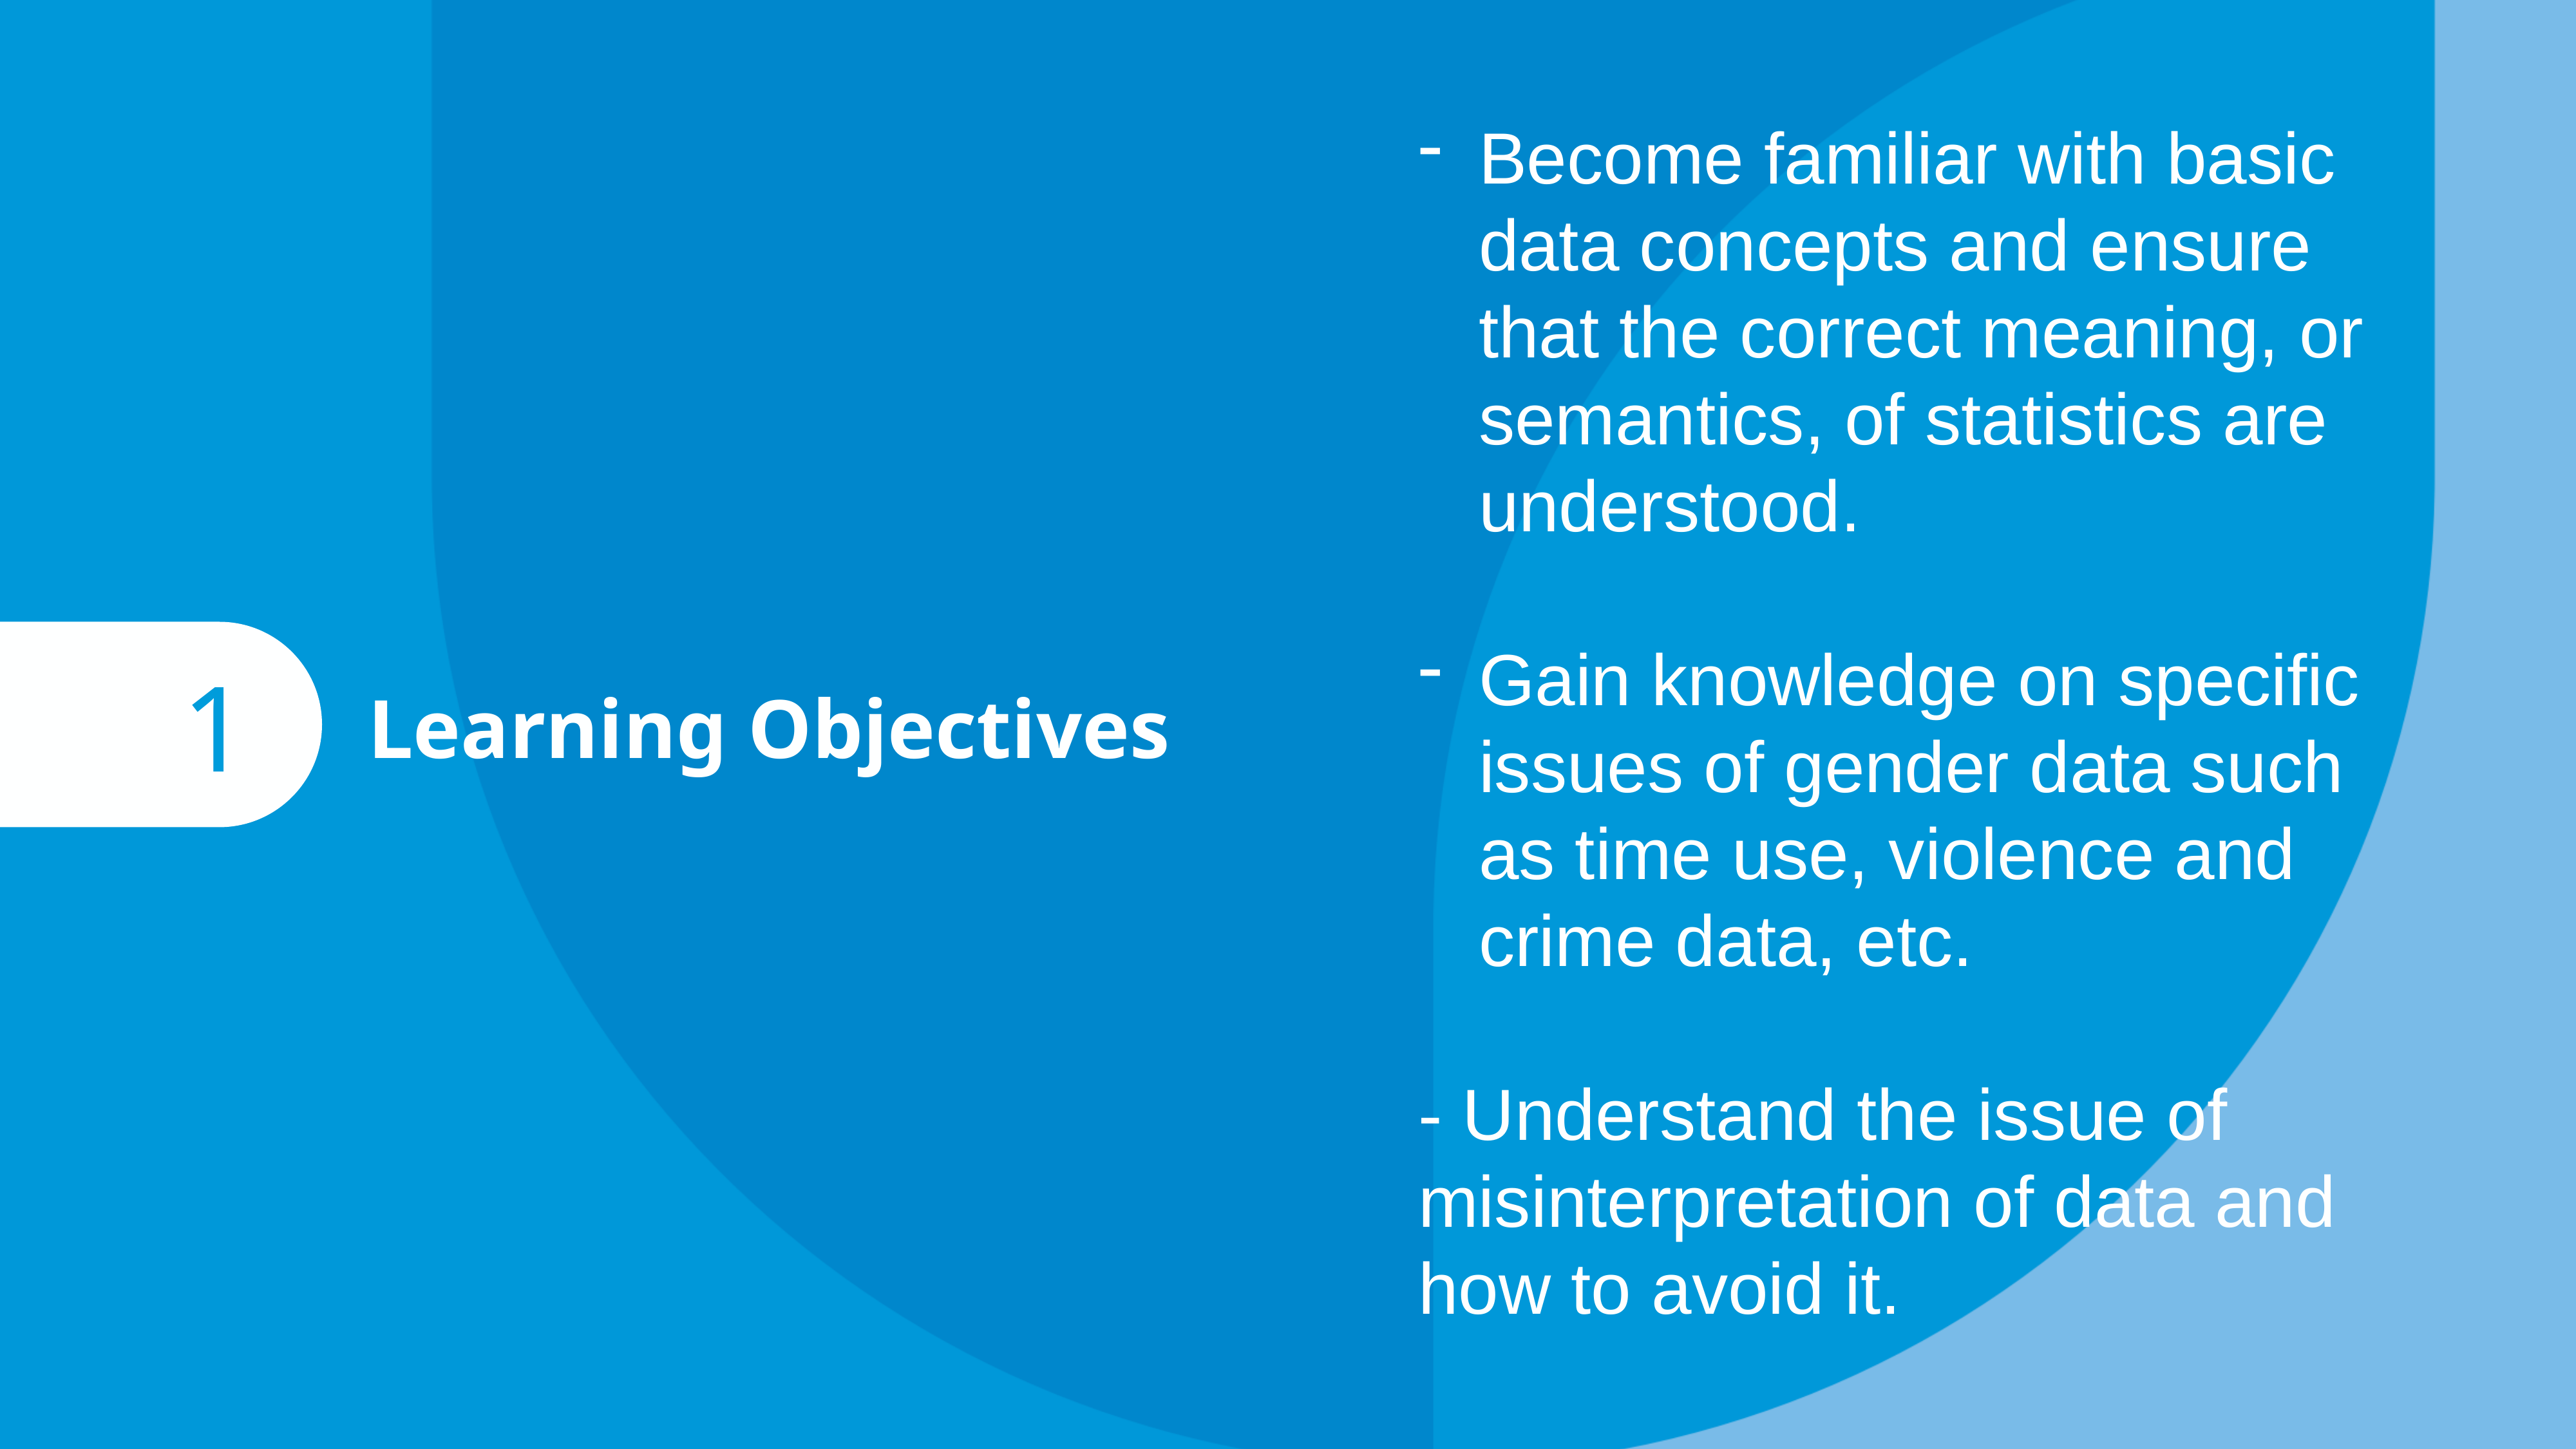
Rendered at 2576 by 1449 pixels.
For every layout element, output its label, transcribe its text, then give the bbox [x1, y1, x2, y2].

list Learning Objectives [368, 677, 1345, 775]
text_box Become familiar with basic data concepts and ensure that the correct meaning, or semantics, of statistics are understood. Gain knowledge on specific issues of gender data such as time use, violence and crime data, etc. - Understand the issue of misinterpretation of data and how to avoid it. [1408, 106, 2415, 1421]
list 1 [3, 652, 250, 797]
